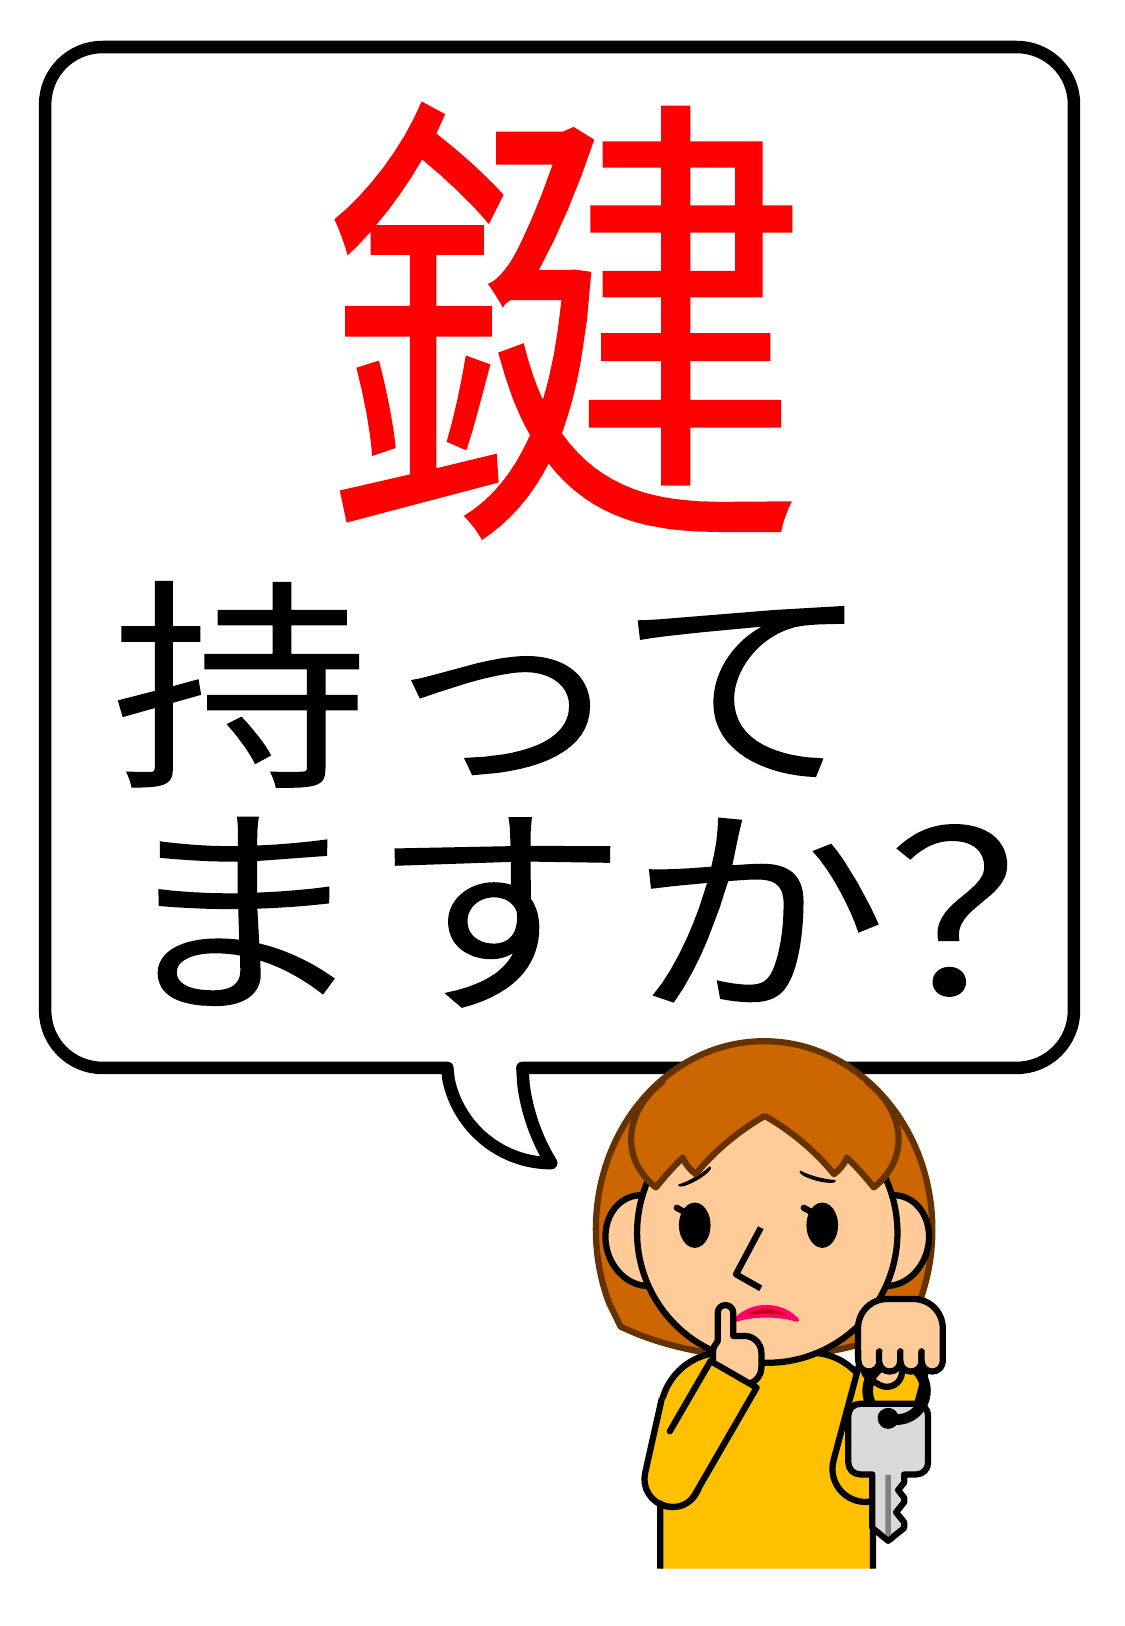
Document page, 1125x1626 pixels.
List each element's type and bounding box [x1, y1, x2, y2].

text_box [595, 1040, 944, 1569]
text_box [43, 44, 1077, 1166]
